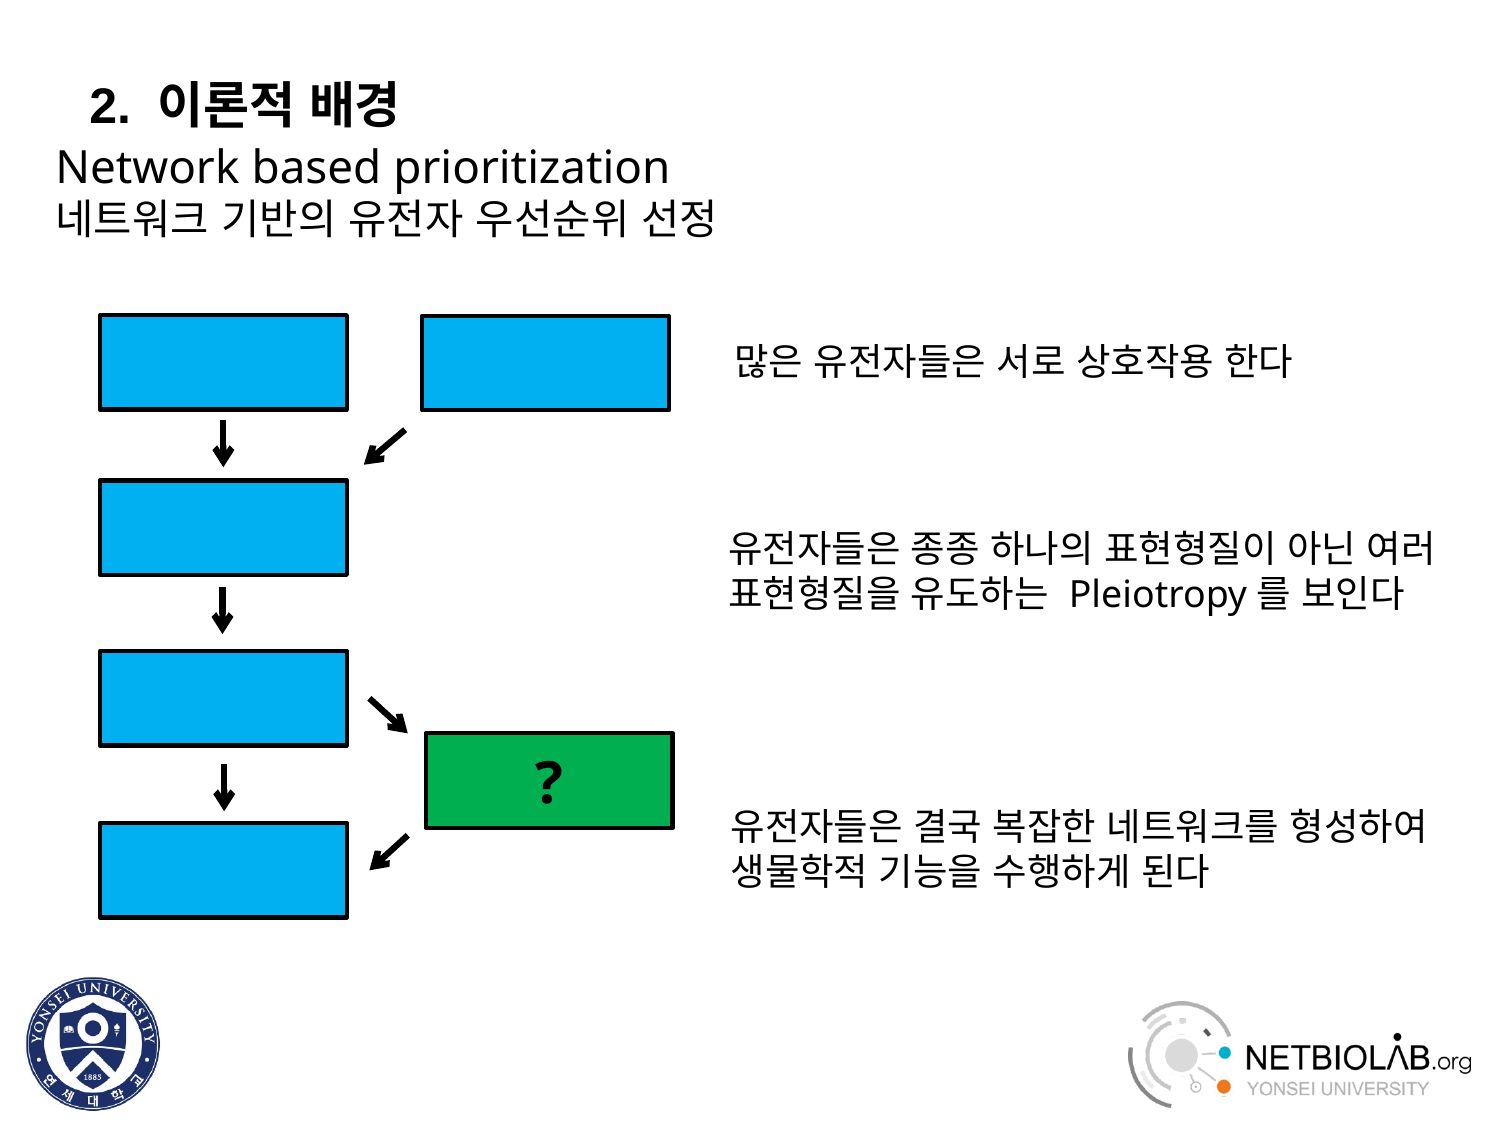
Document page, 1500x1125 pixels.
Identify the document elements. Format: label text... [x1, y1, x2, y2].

picture [1127, 1001, 1471, 1108]
picture [24, 975, 161, 1112]
text_box 유전자들은 종종 하나의 표현형질이 아닌 여러 표현형질을 유도하는 Pleiotropy를 보인다 [713, 517, 1468, 623]
text_box ? [424, 731, 675, 830]
text_box 많은 유전자들은 서로 상호작용 한다 [719, 330, 1459, 391]
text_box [369, 835, 408, 871]
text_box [363, 429, 406, 465]
text_box [98, 478, 349, 577]
text_box 유전자들은 결국 복잡한 네트워크를 형성하여 생물학적 기능을 수행하게 된다 [715, 795, 1455, 901]
text_box Network based prioritization 네트워크 기반의 유전자 우선순위 선정 [40, 130, 1466, 251]
text_box [98, 821, 349, 920]
text_box [420, 314, 671, 412]
text_box [98, 313, 349, 412]
text_box 2. 이론적 배경 [74, 66, 416, 130]
text_box [98, 649, 349, 748]
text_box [369, 698, 408, 734]
